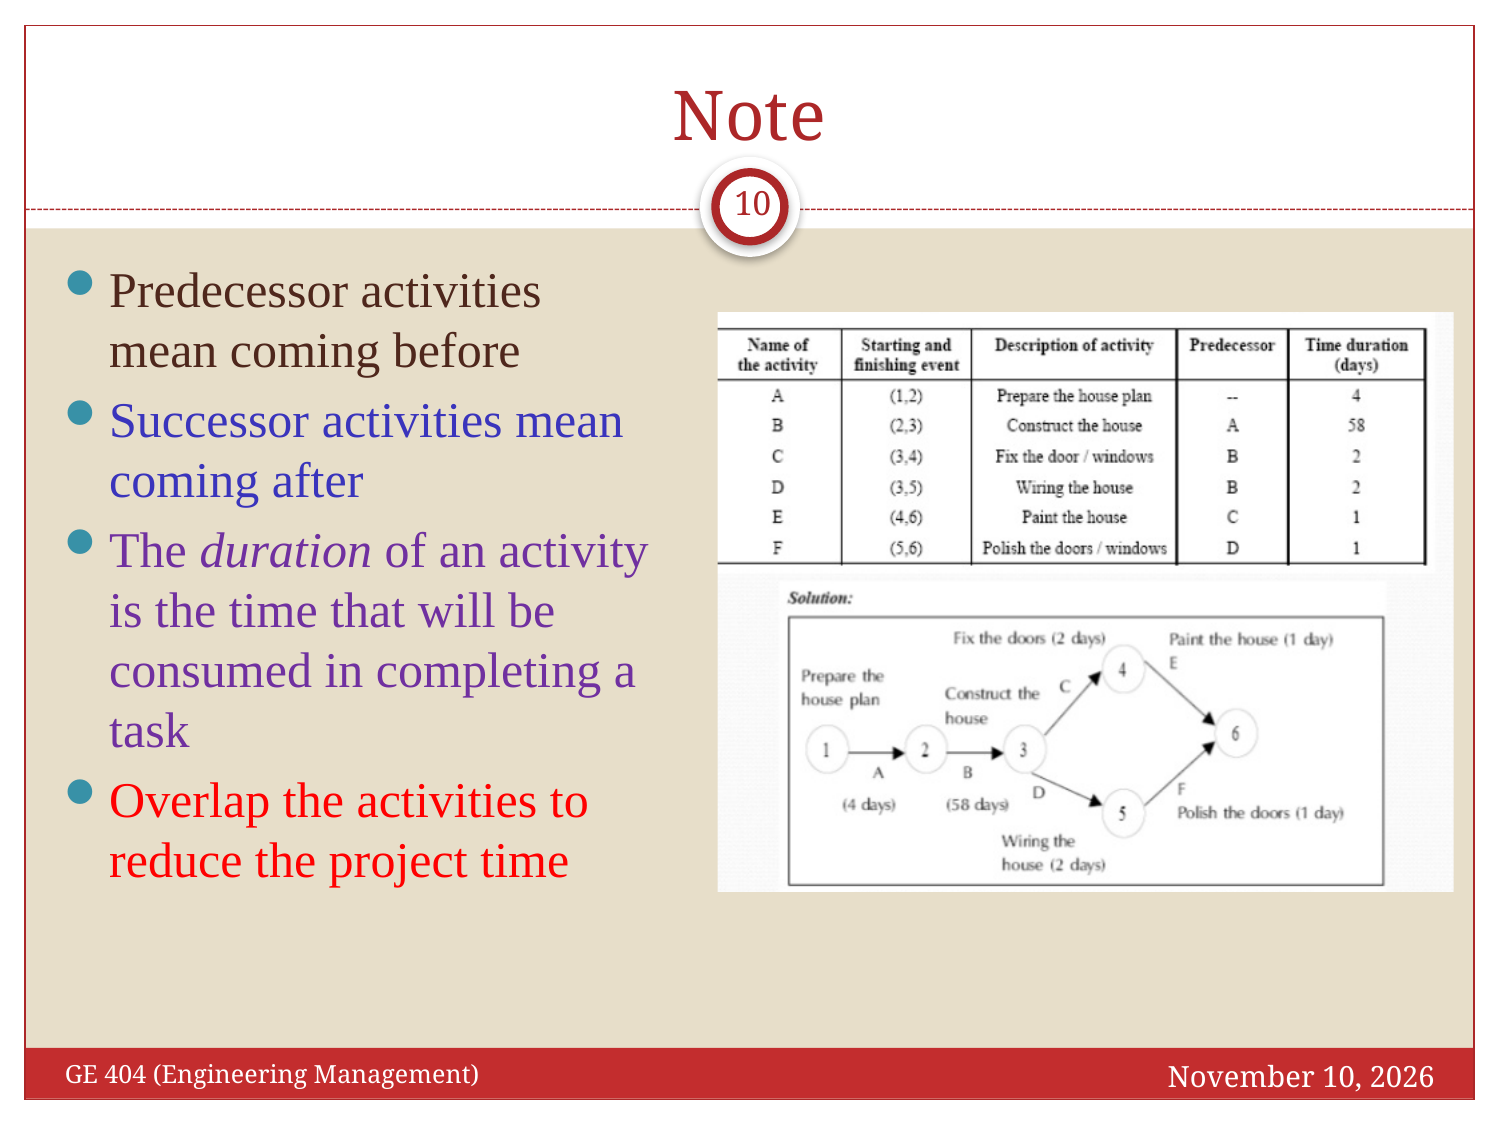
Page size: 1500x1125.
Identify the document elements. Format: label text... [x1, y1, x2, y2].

picture [717, 312, 1454, 892]
list Predecessor activities mean coming before Successor activities mean coming after The duration of an activity is the time that will be consumed in completing a task Overlap the activities to reduce the project time [49, 250, 675, 1001]
slide_number 10 [715, 168, 791, 241]
footer GE 404 (Engineering Management) [50, 1051, 638, 1112]
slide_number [950, 1050, 1450, 1111]
title Note [49, 37, 1450, 162]
